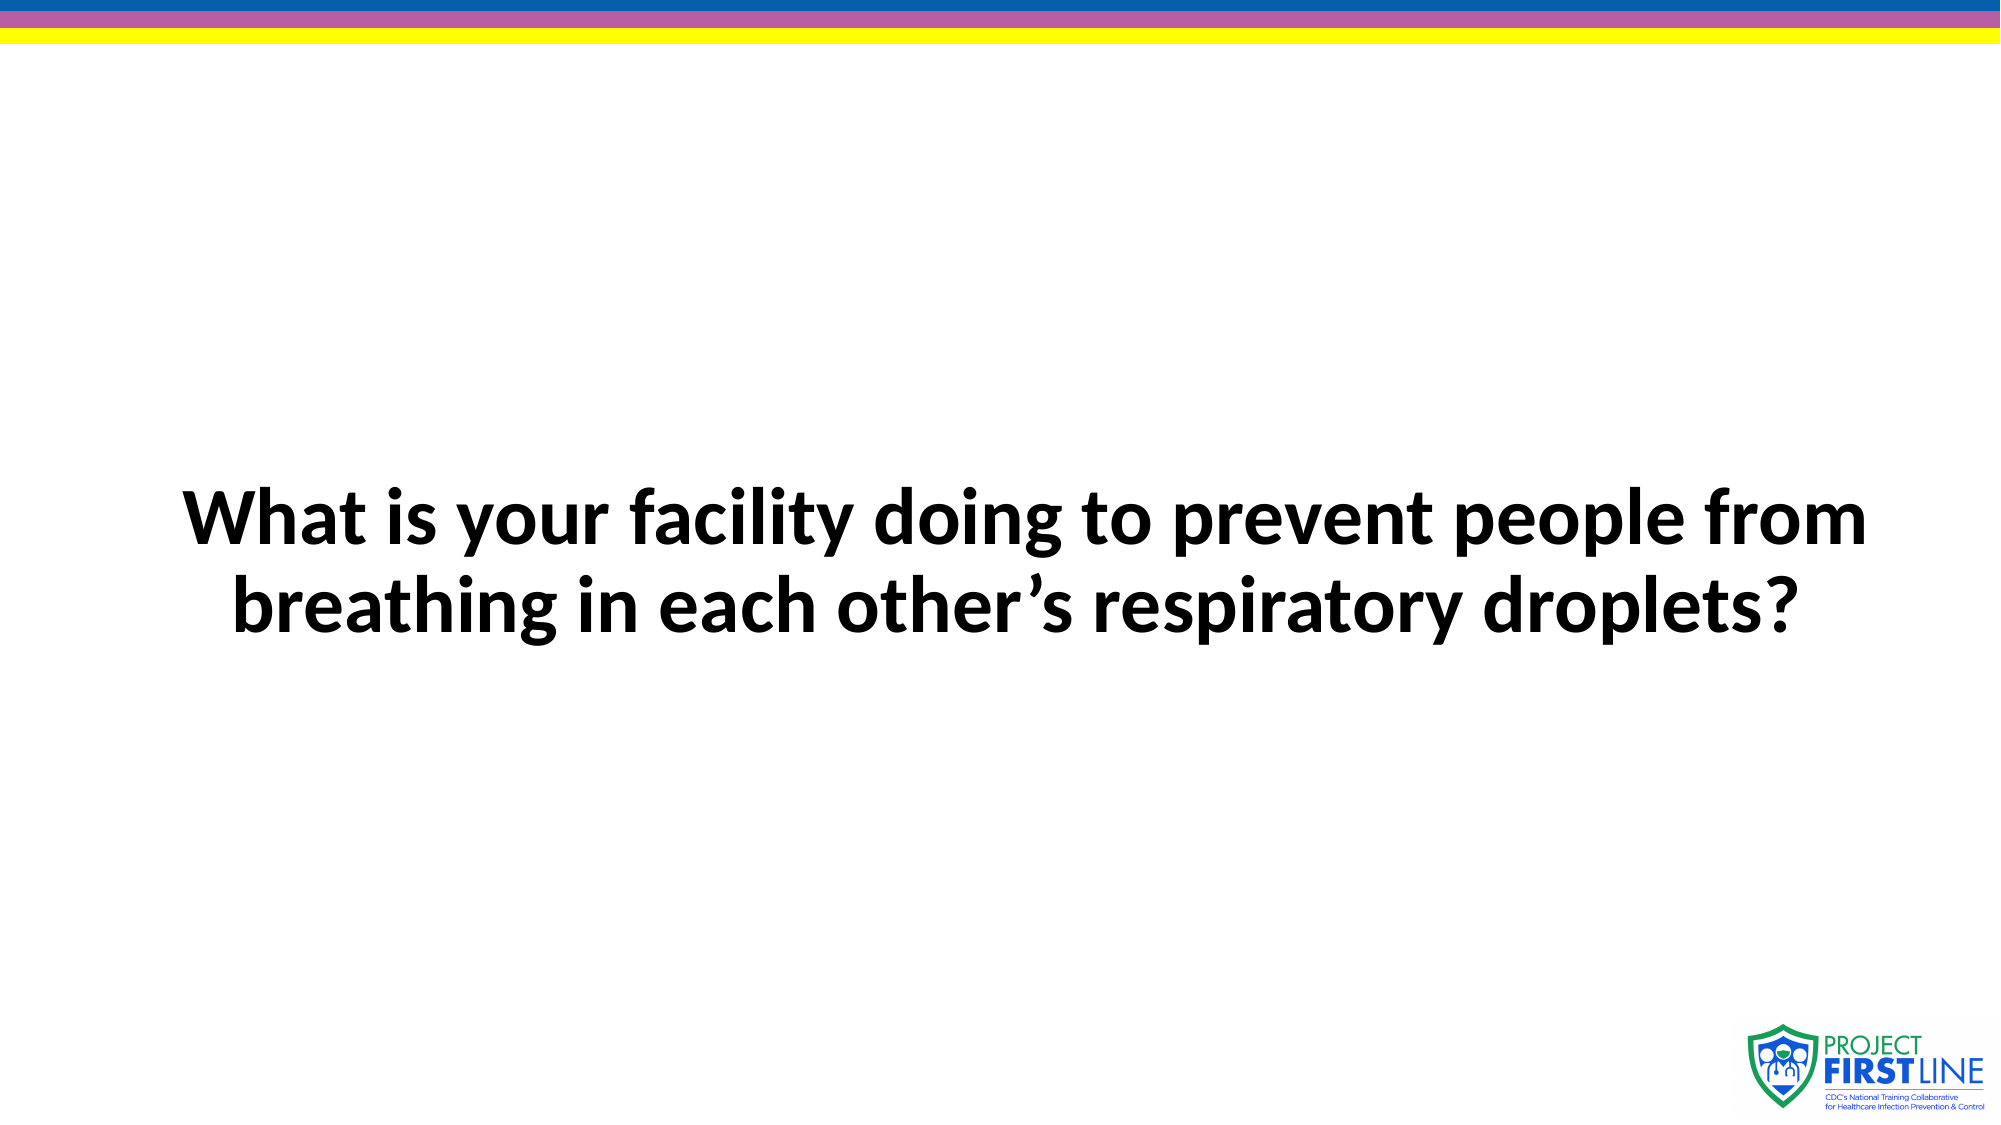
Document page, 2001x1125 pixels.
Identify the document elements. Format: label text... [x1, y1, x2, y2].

picture [1731, 1016, 2000, 1117]
text_box [0, 0, 2000, 11]
text_box [0, 28, 2000, 44]
title What is your facility doing to prevent people from breathing in each other’s respiratory droplets? [164, 453, 1890, 672]
text_box [0, 11, 2000, 28]
